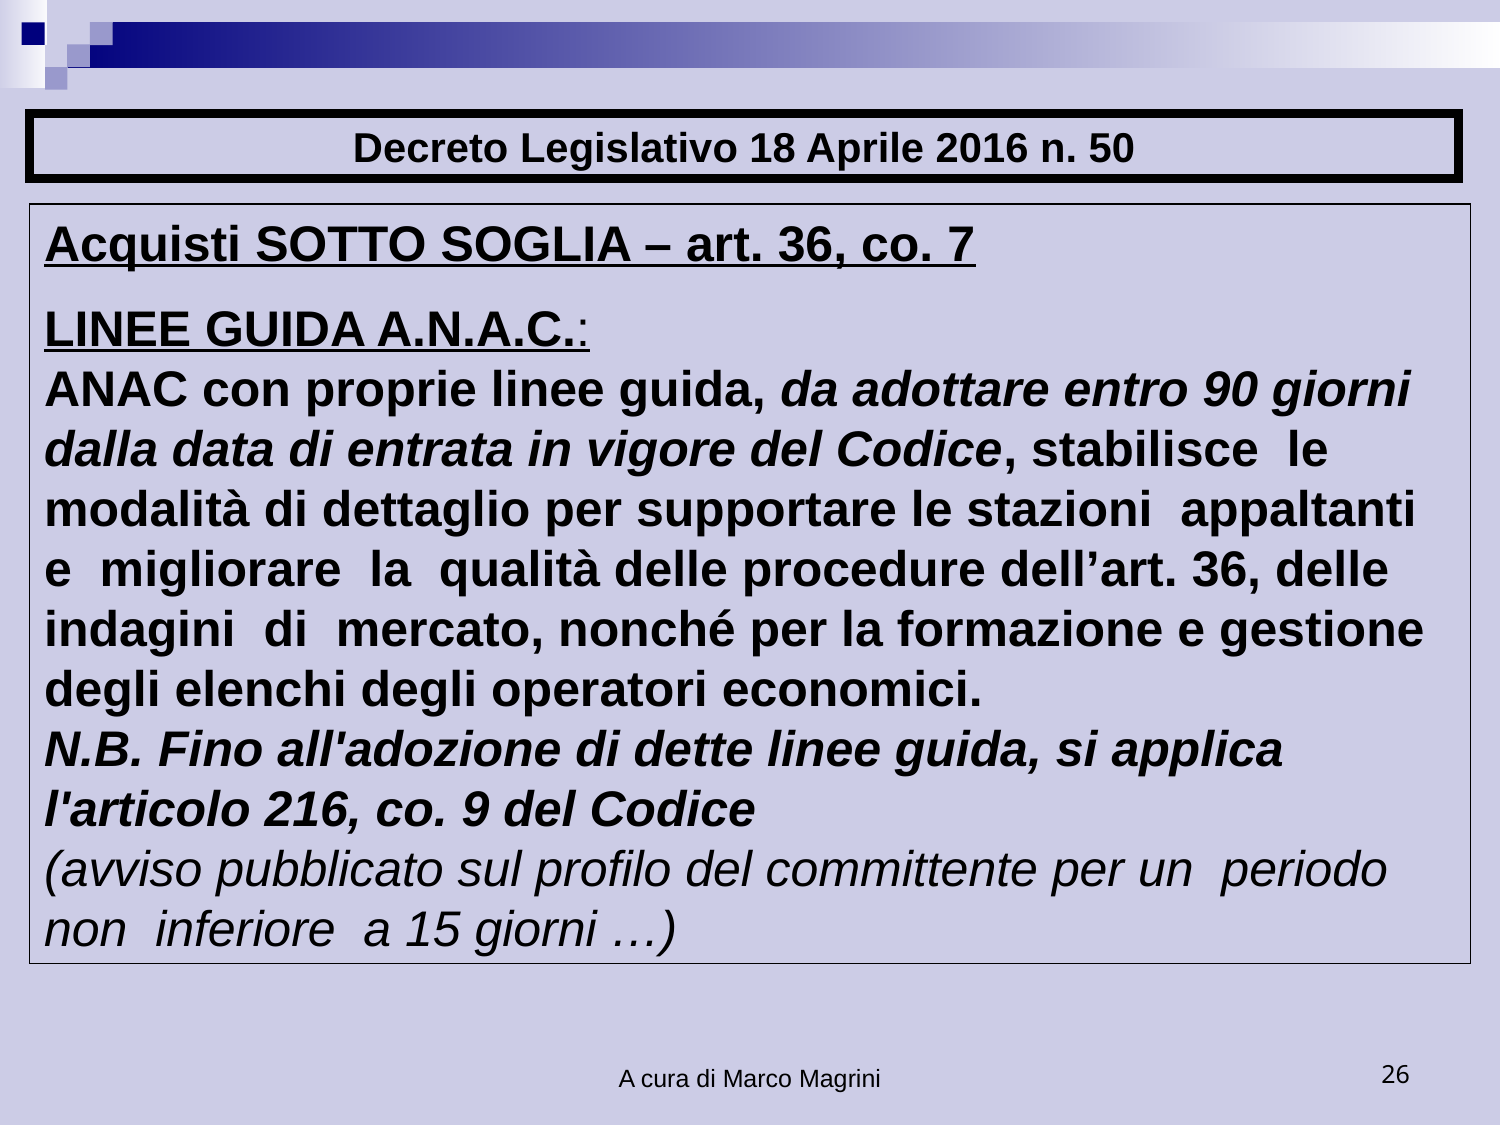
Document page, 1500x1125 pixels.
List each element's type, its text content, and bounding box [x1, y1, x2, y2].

slide_number 26 [1074, 1025, 1425, 1100]
text_box Decreto Legislativo 18 Aprile 2016 n. 50 [29, 113, 1459, 179]
footer A cura di Marco Magrini [512, 1025, 988, 1100]
text_box Acquisti SOTTO SOGLIA – art. 36, co. 7 LINEE GUIDA A.N.A.C.: ANAC con proprie linee guida, da adottare entro 90 giorni dalla data di entrata in vigore del Codice, stabilisce le modalità di dettaglio per supportare le stazioni appaltanti e migliorare la qualità delle procedure dell’art. 36, delle indagini di mercato, nonché per la formazione e gestione degli elenchi degli operatori economici. N.B. Fino all'adozione di dette linee guida, si applica l'articolo 216, co. 9 del Codice (avviso pubblicato sul profilo del committente per un periodo non inferiore a 15 giorni …) [29, 203, 1471, 964]
